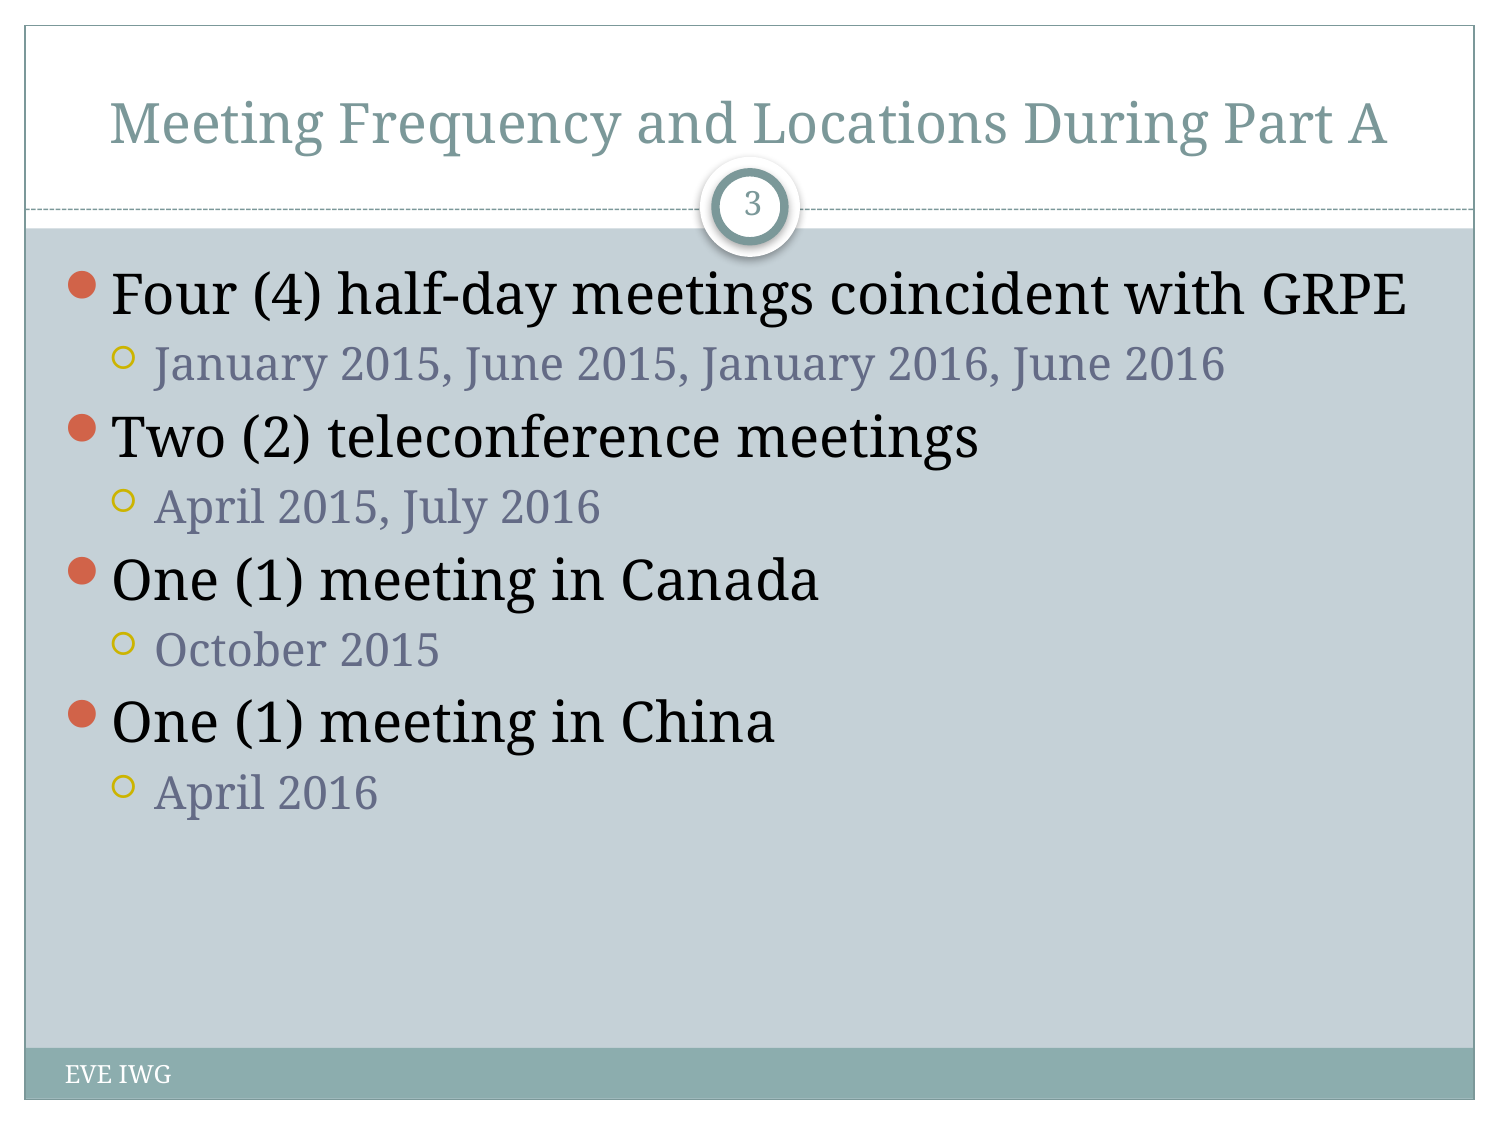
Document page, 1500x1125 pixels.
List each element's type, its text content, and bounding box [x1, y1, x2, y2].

list Four (4) half-day meetings coincident with GRPE January 2015, June 2015, January 2016, June 2016 Two (2) teleconference meetings April 2015, July 2016 One (1) meeting in Canada October 2015 One (1) meeting in China April 2016 [49, 250, 1445, 1001]
footer EVE IWG [50, 1051, 638, 1112]
title Meeting Frequency and Locations During Part A [49, 37, 1450, 162]
slide_number 3 [715, 168, 791, 241]
